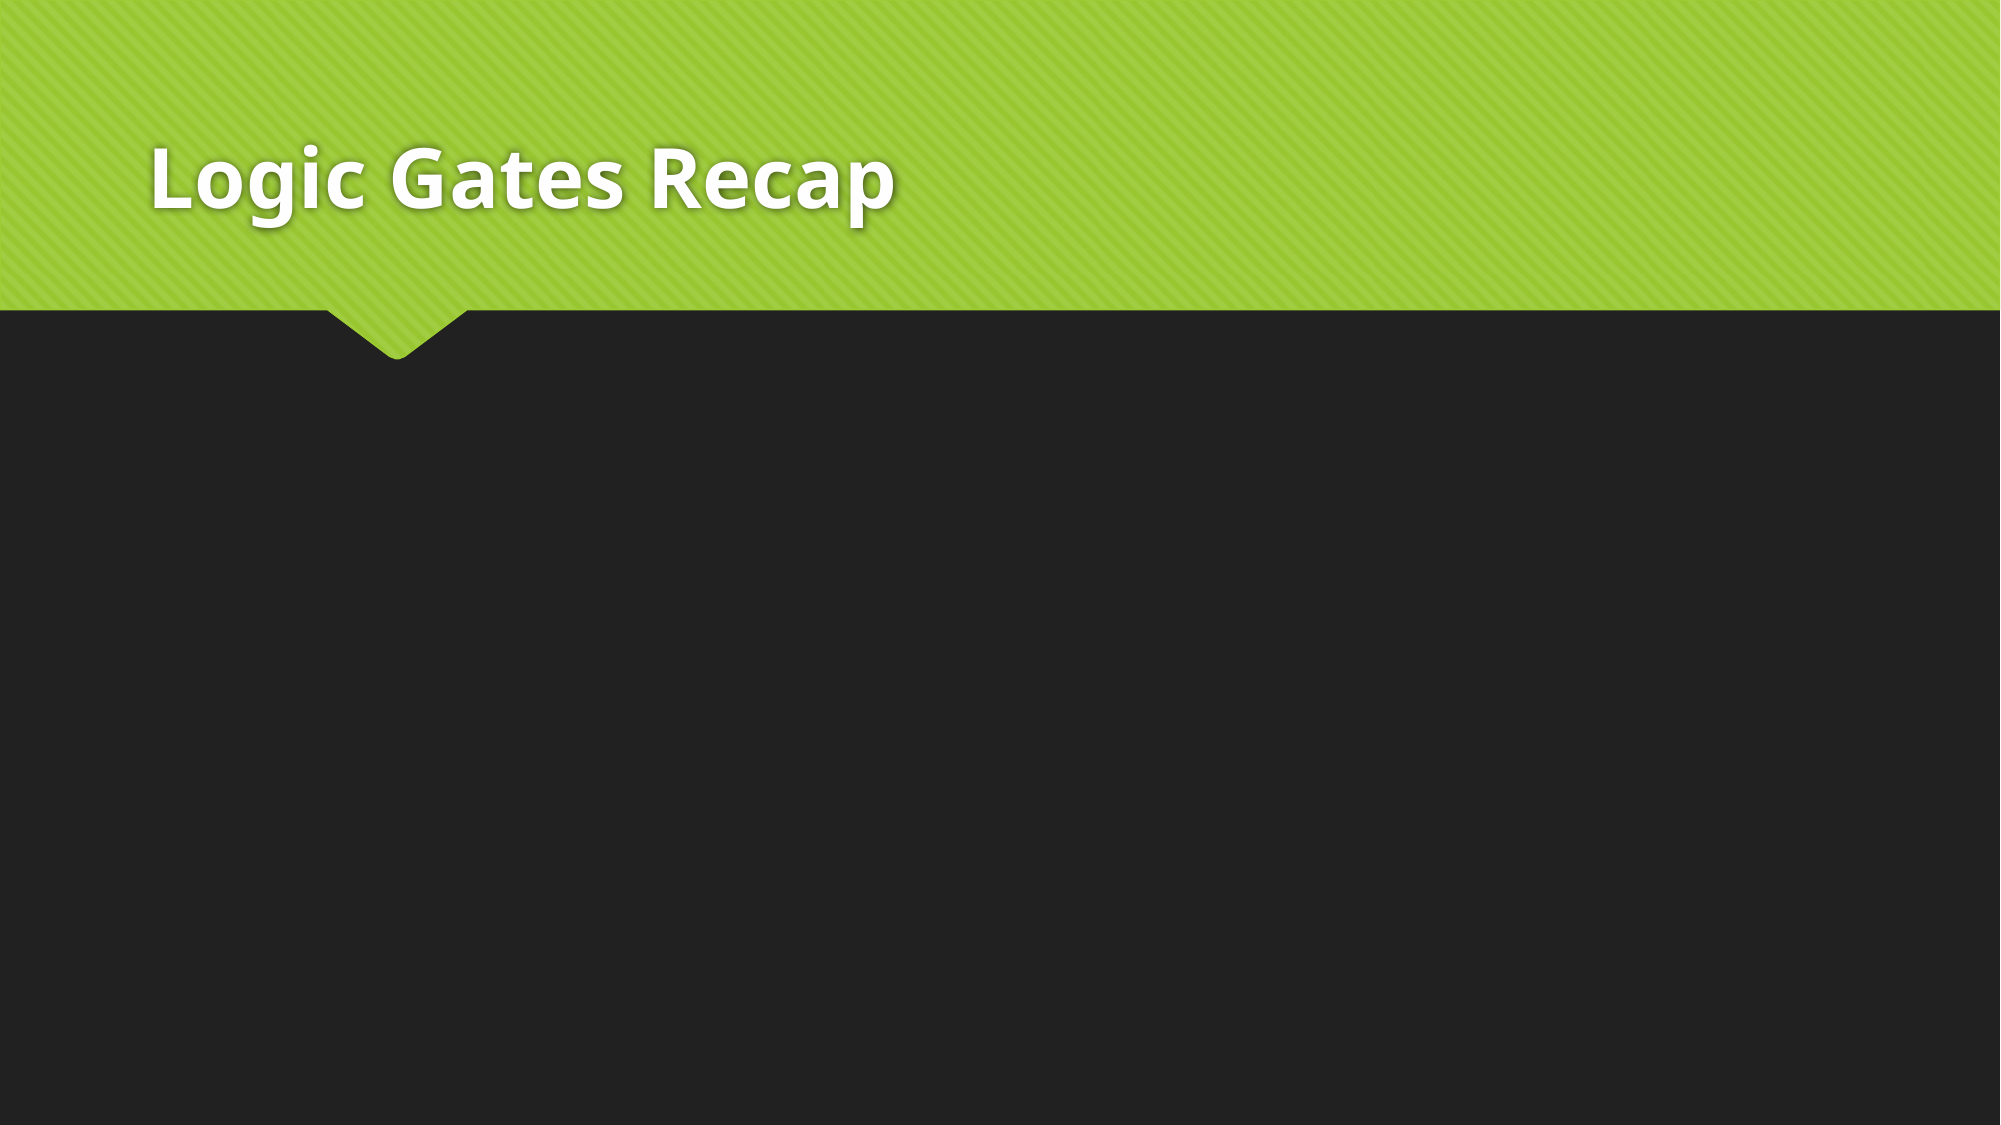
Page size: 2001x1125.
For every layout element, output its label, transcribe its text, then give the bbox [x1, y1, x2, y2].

title Logic Gates Recap [132, 73, 1868, 233]
